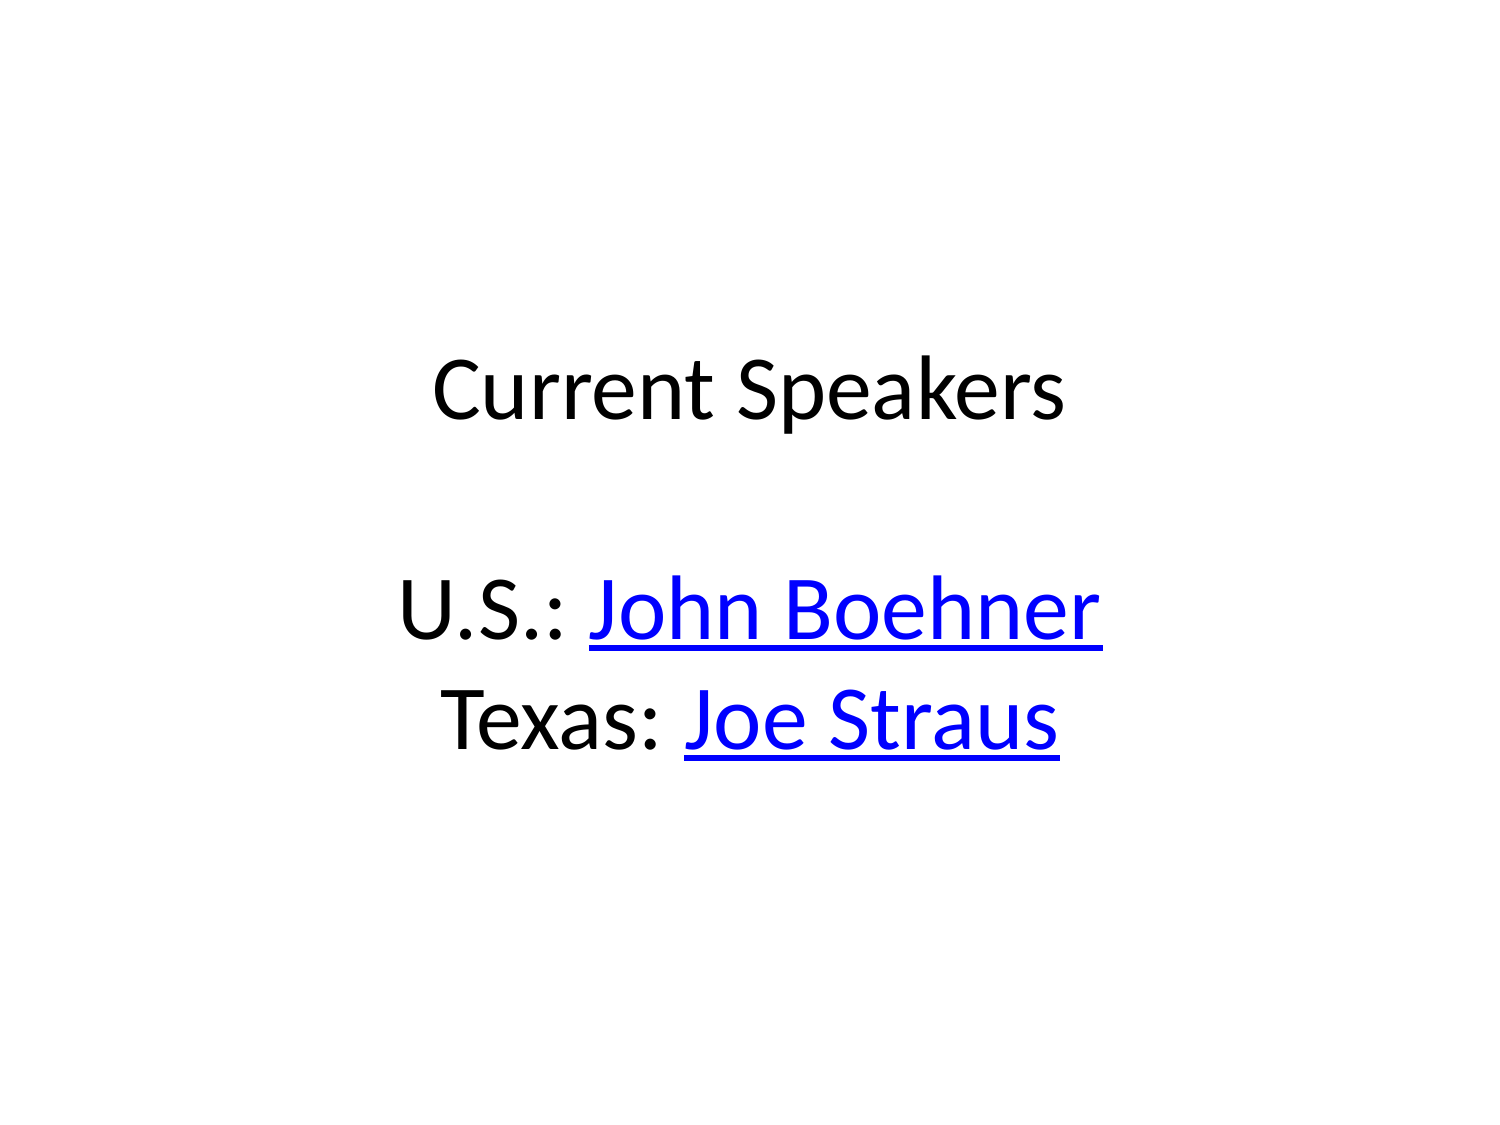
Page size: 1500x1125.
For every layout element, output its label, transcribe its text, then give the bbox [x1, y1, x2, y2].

title Current Speakers U.S.: John Boehner Texas: Joe Straus [74, 44, 1426, 1051]
